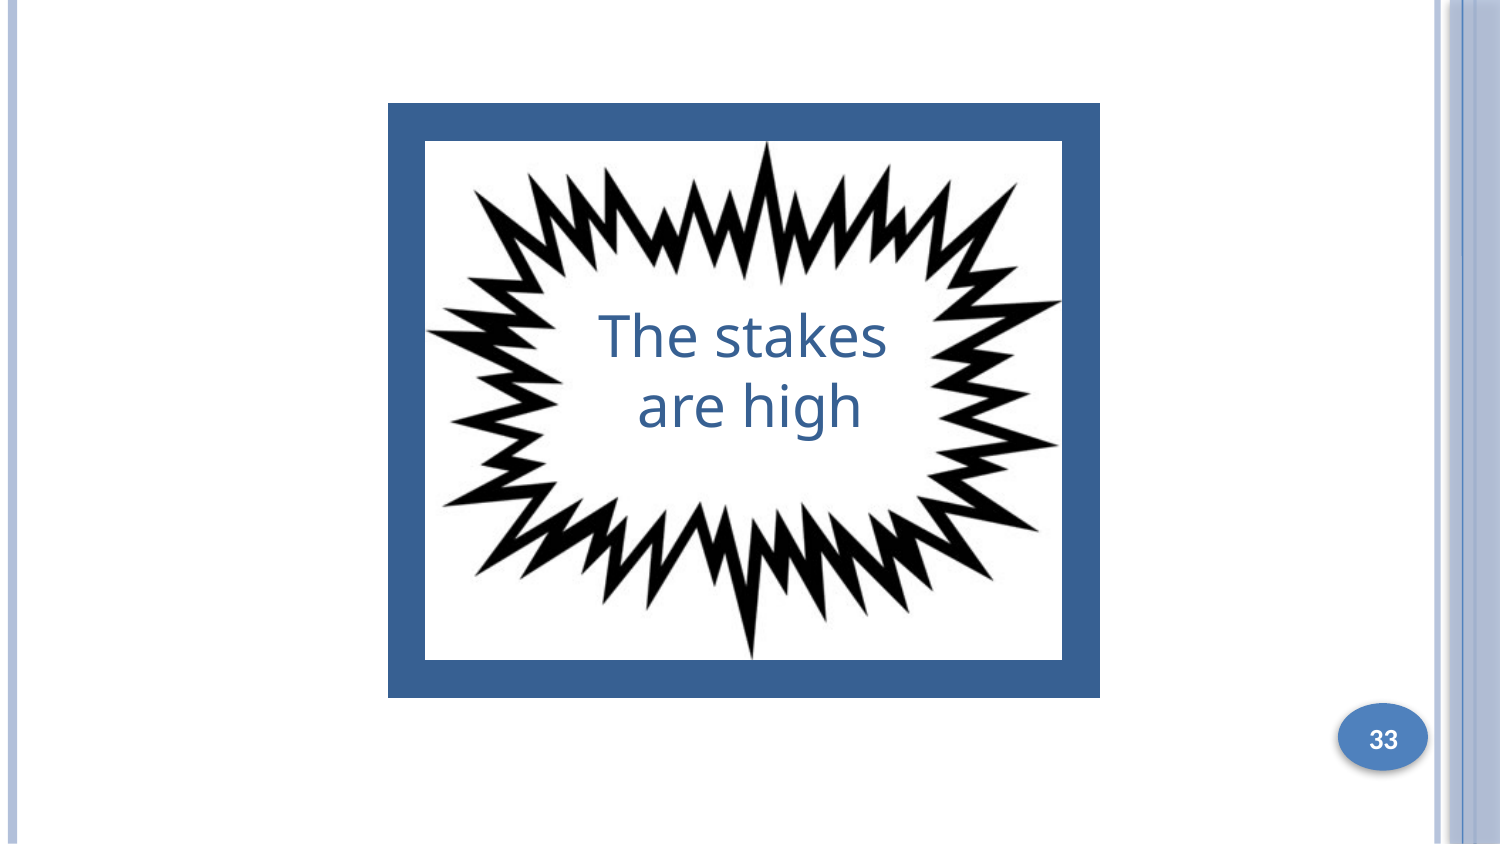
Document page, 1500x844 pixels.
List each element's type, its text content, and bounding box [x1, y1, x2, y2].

picture [424, 140, 1063, 661]
slide_number 33 [1333, 705, 1434, 770]
